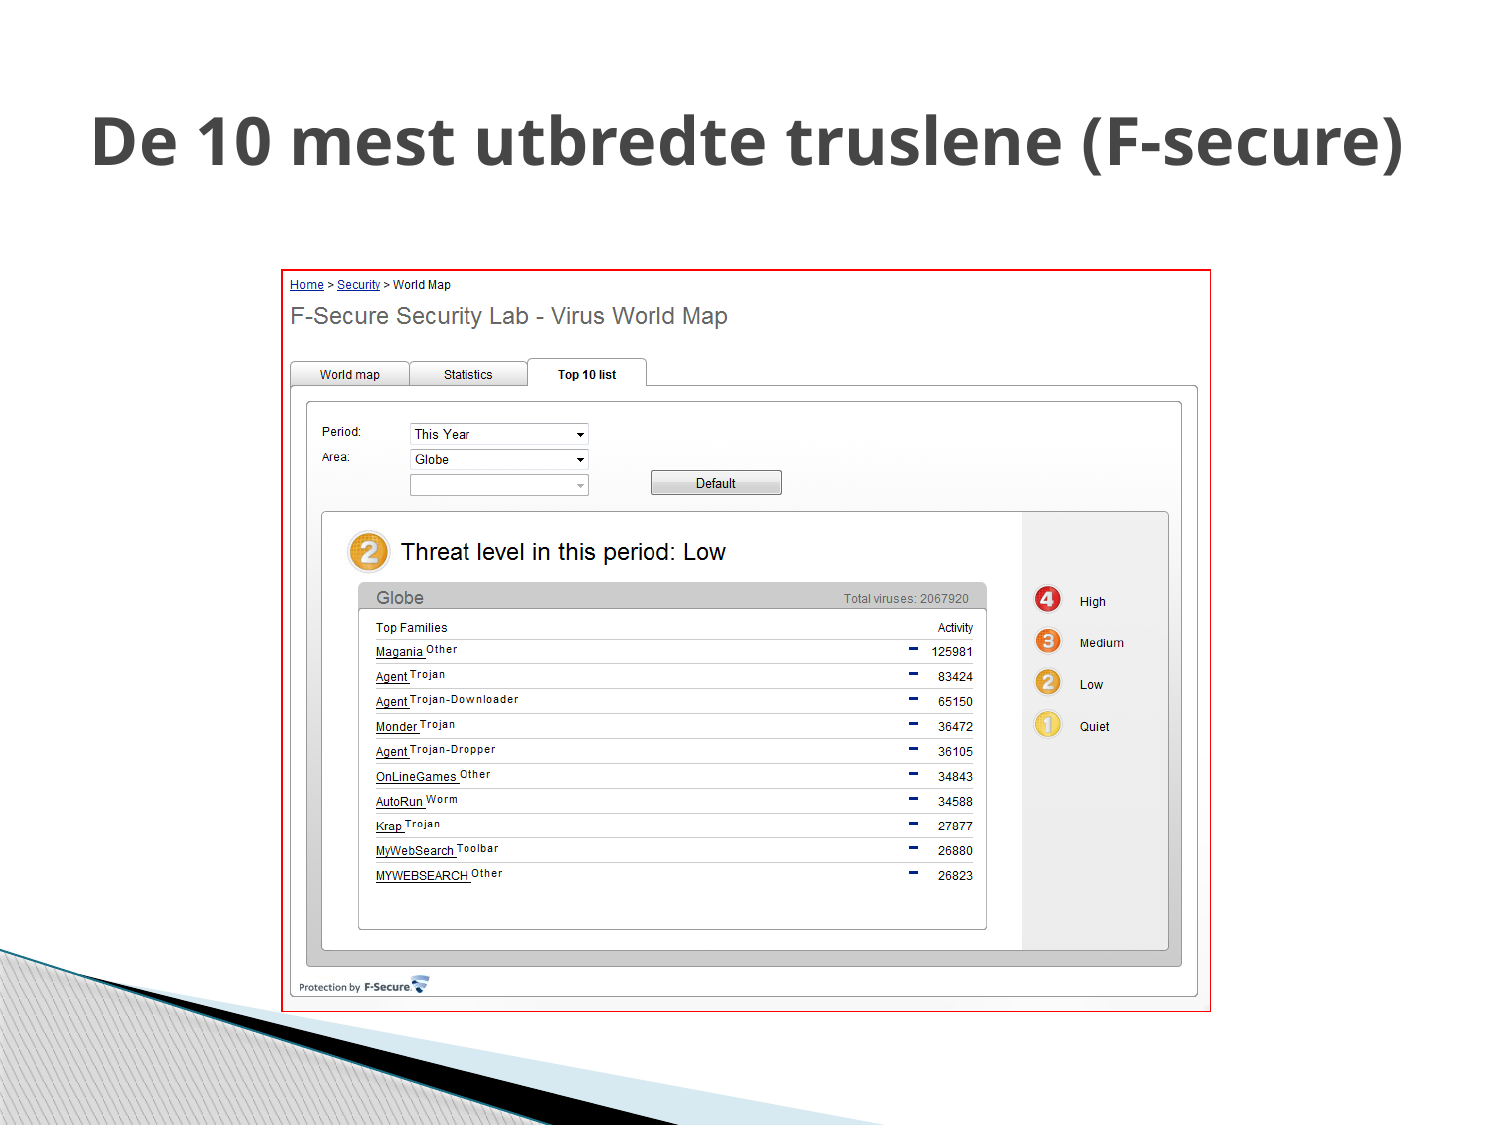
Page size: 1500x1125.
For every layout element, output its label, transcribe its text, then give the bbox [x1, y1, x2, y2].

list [280, 269, 1211, 1013]
title De 10 mest utbredte truslene (F-secure) [75, 45, 1425, 233]
